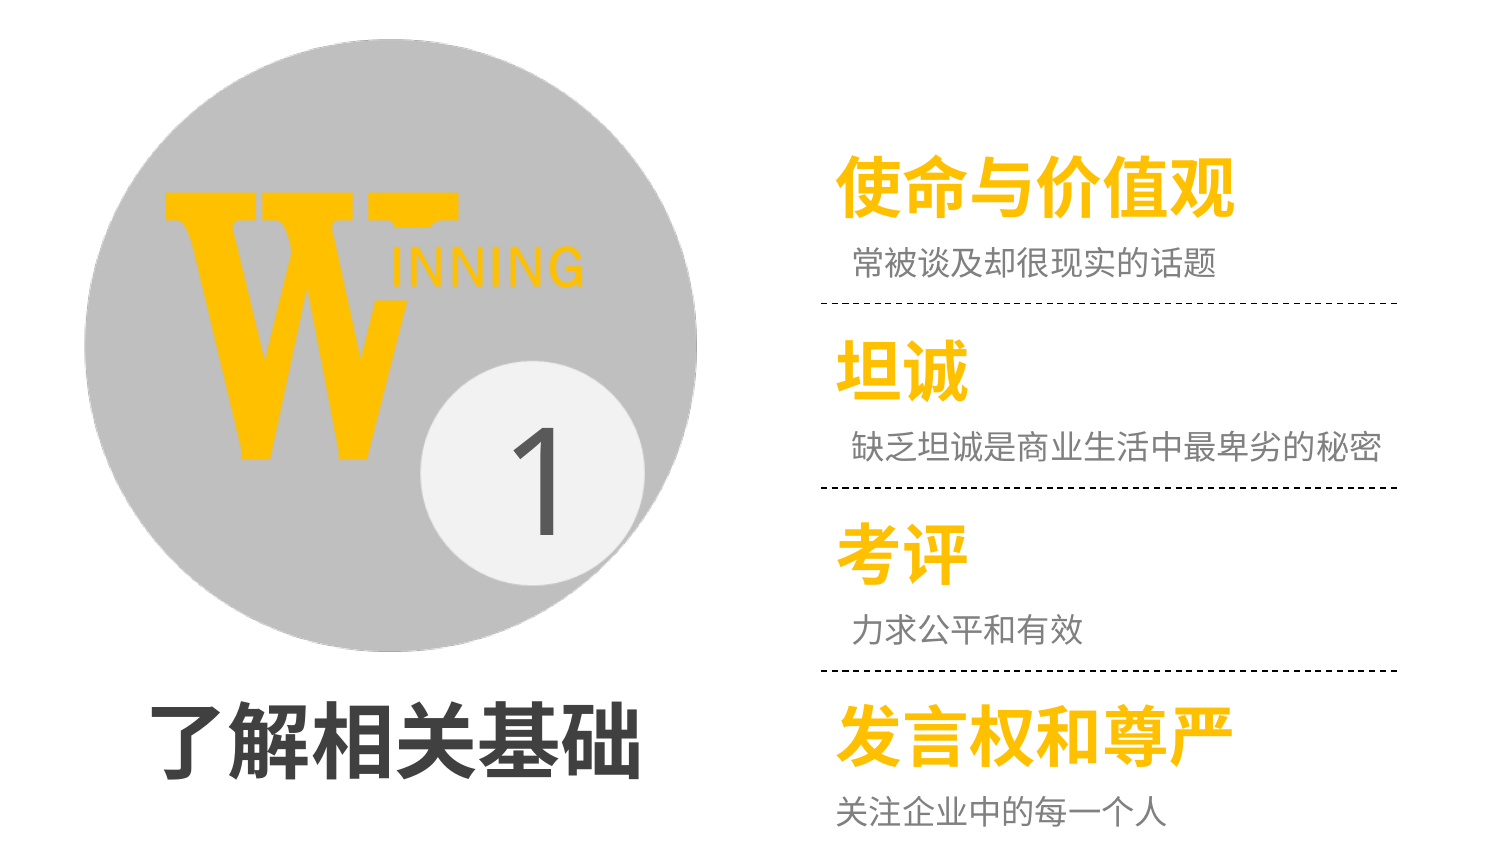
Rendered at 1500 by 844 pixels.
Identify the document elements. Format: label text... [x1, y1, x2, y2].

text_box 坦诚 [820, 322, 1329, 418]
text_box 缺乏坦诚是商业生活中最卑劣的秘密 [820, 418, 1424, 474]
text_box 使命与价值观 [820, 138, 1329, 233]
text_box 发言权和尊严 [820, 687, 1329, 783]
text_box 力求公平和有效 [820, 601, 1267, 657]
text_box 关注企业中的每一个人 [820, 783, 1267, 839]
picture [20, 0, 810, 695]
text_box 常被谈及却很现实的话题 [820, 234, 1267, 289]
text_box 考评 [820, 505, 1329, 601]
text_box 了解相关基础 [40, 704, 749, 797]
